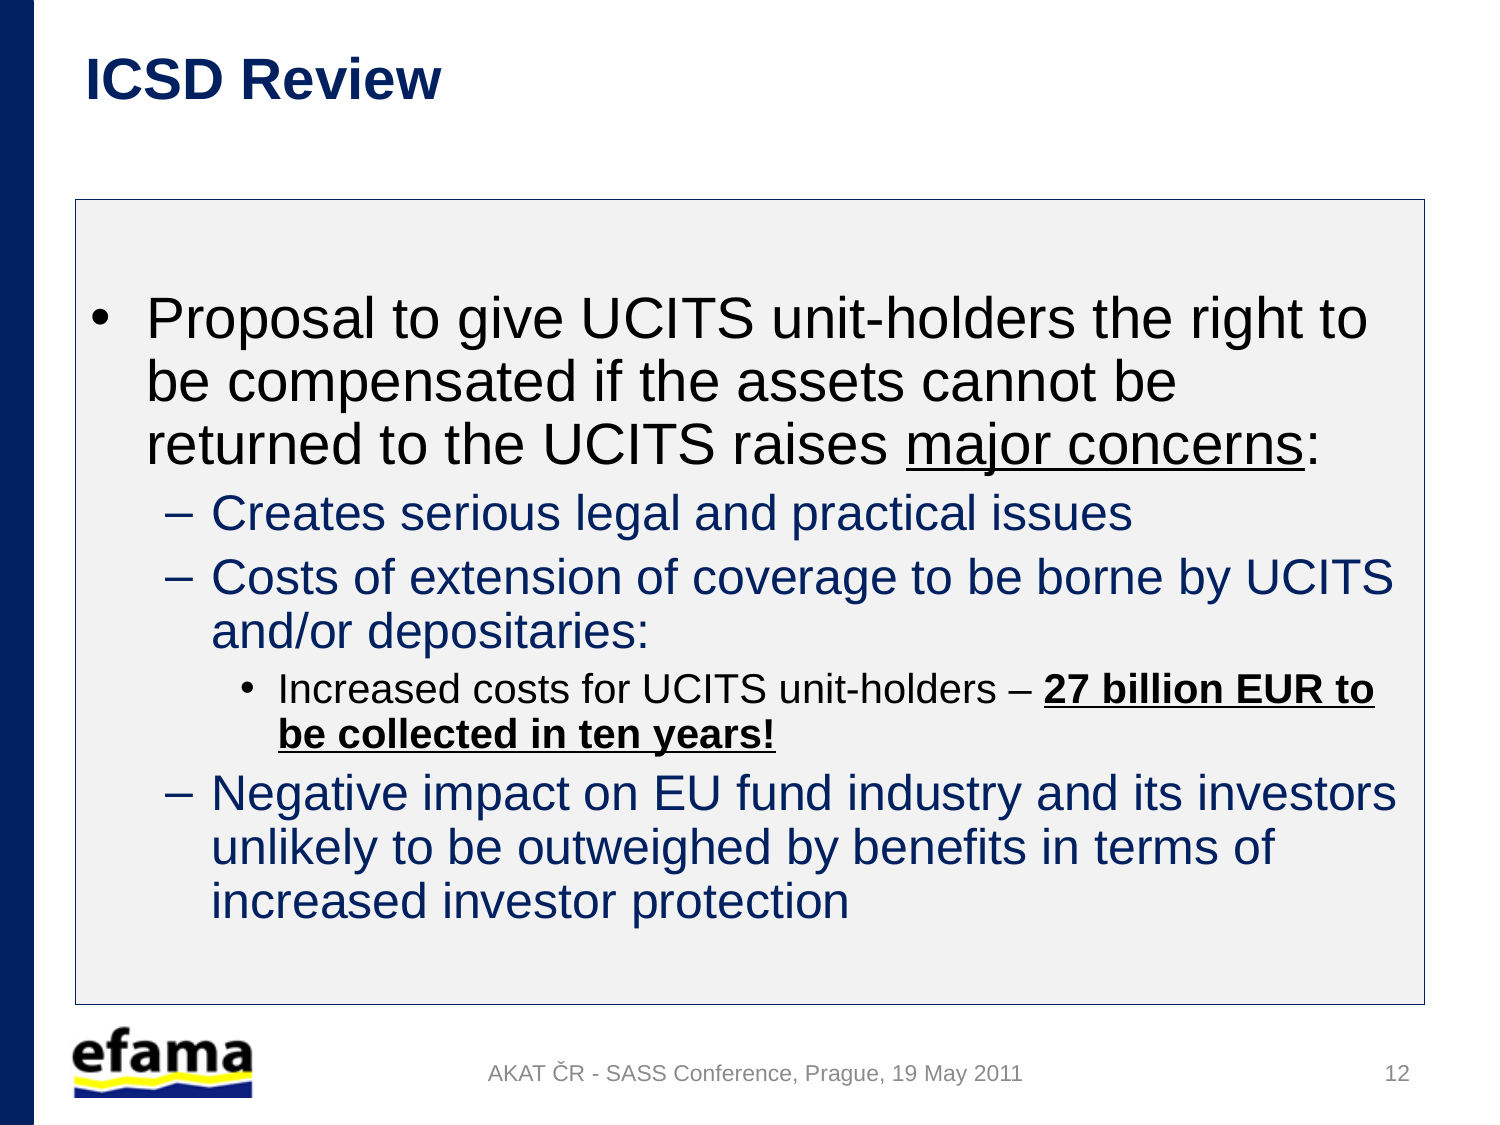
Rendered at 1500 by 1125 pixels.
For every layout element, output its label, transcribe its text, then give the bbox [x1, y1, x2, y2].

footer AKAT ČR - SASS Conference, Prague, 19 May 2011 [395, 1042, 1117, 1103]
title ICSD Review [70, 0, 1421, 153]
list Proposal to give UCITS unit-holders the right to be compensated if the assets cannot be returned to the UCITS raises major concerns: Creates serious legal and practical issues Costs of extension of coverage to be borne by UCITS and/or depositaries: Increased costs for UCITS unit-holders – 27 billion EUR to be collected in ten years! Negative impact on EU fund industry and its investors unlikely to be outweighed by benefits in terms of increased investor protection [75, 199, 1425, 1005]
slide_number 12 [1117, 1042, 1425, 1103]
picture [70, 1019, 257, 1098]
